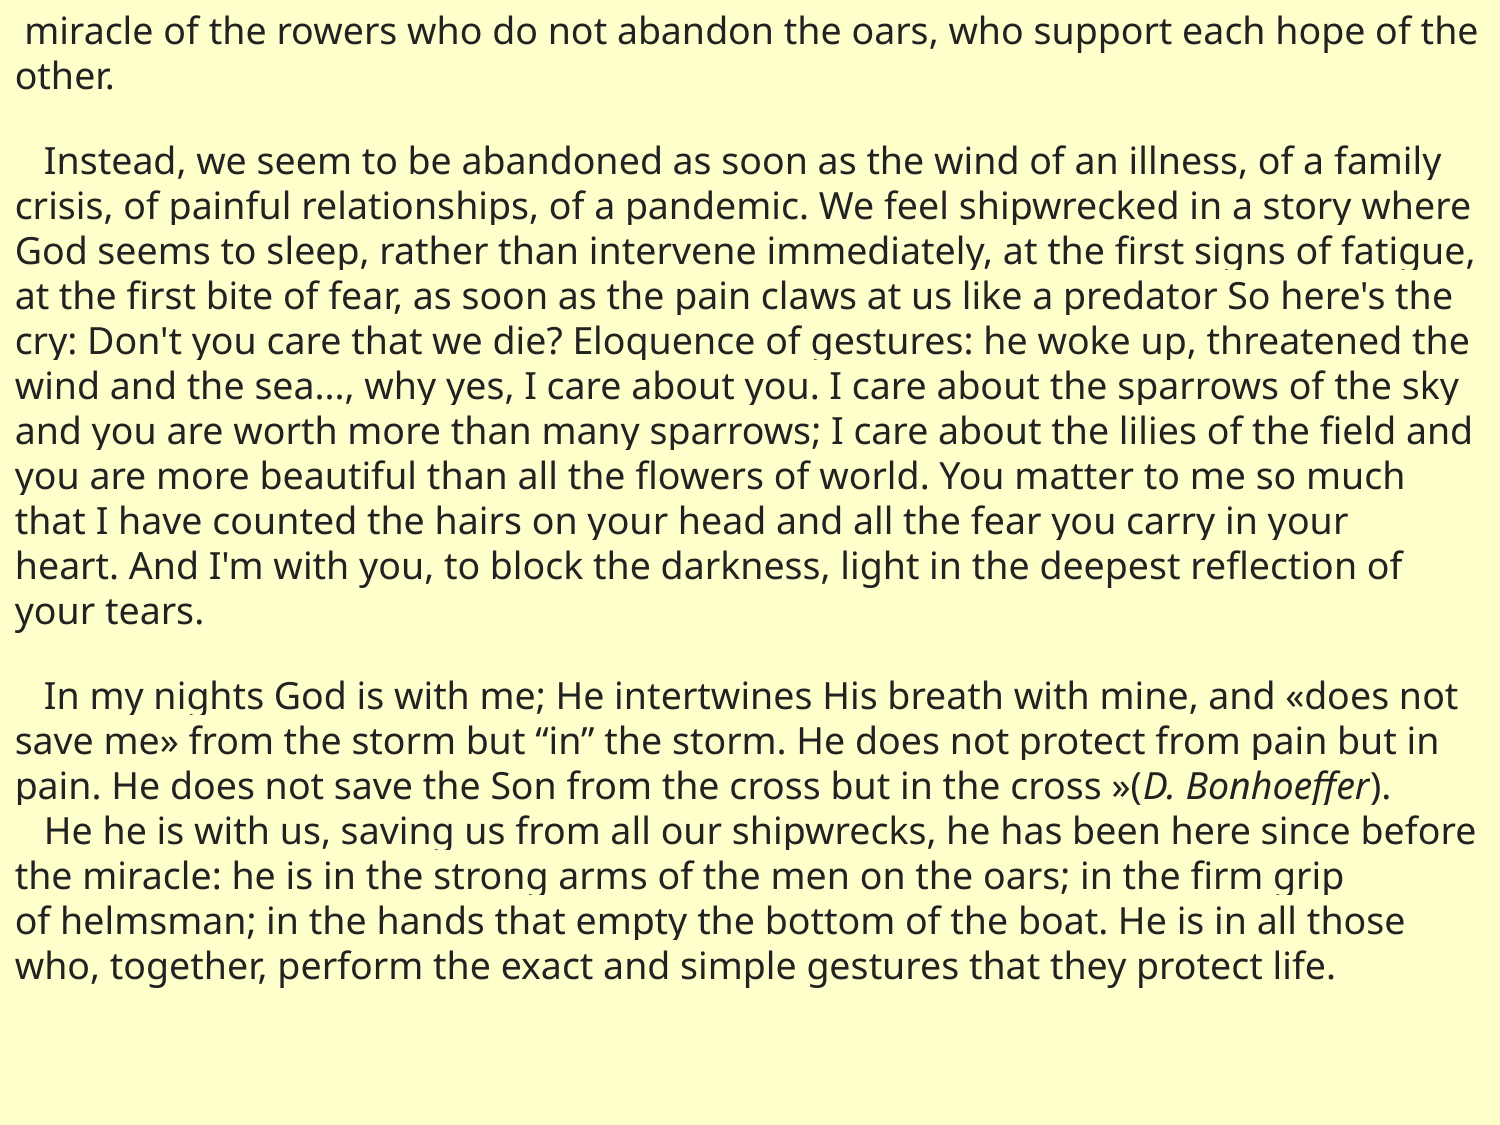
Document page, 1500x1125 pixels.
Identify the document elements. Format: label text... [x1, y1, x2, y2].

text_box miracle of the rowers who do not abandon the oars, who support each hope of the other. Instead, we seem to be abandoned as soon as the wind of an illness, of a family crisis, of painful relationships, of a pandemic. We feel shipwrecked in a story where God seems to sleep, rather than intervene immediately, at the first signs of fatigue, at the first bite of fear, as soon as the pain claws at us like a predator So here's the cry: Don't you care that we die? Eloquence of gestures: he woke up, threatened the wind and the sea..., why yes, I care about you. I care about the sparrows of the sky and you are worth more than many sparrows; I care about the lilies of the field and you are more beautiful than all the flowers of world. You matter to me so much that I have counted the hairs on your head and all the fear you carry in your heart. And I'm with you, to block the darkness, light in the deepest reflection of your tears. In my nights God is with me; He intertwines His breath with mine, and «does not save me» from the storm but “in” the storm. He does not protect from pain but in pain. He does not save the Son from the cross but in the cross »(D. Bonhoeffer). He he is with us, saving us from all our shipwrecks, he has been here since before the miracle: he is in the strong arms of the men on the oars; in the firm grip of helmsman; in the hands that empty the bottom of the boat. He is in all those who, together, perform the exact and simple gestures that they protect life. [0, 0, 1500, 1040]
